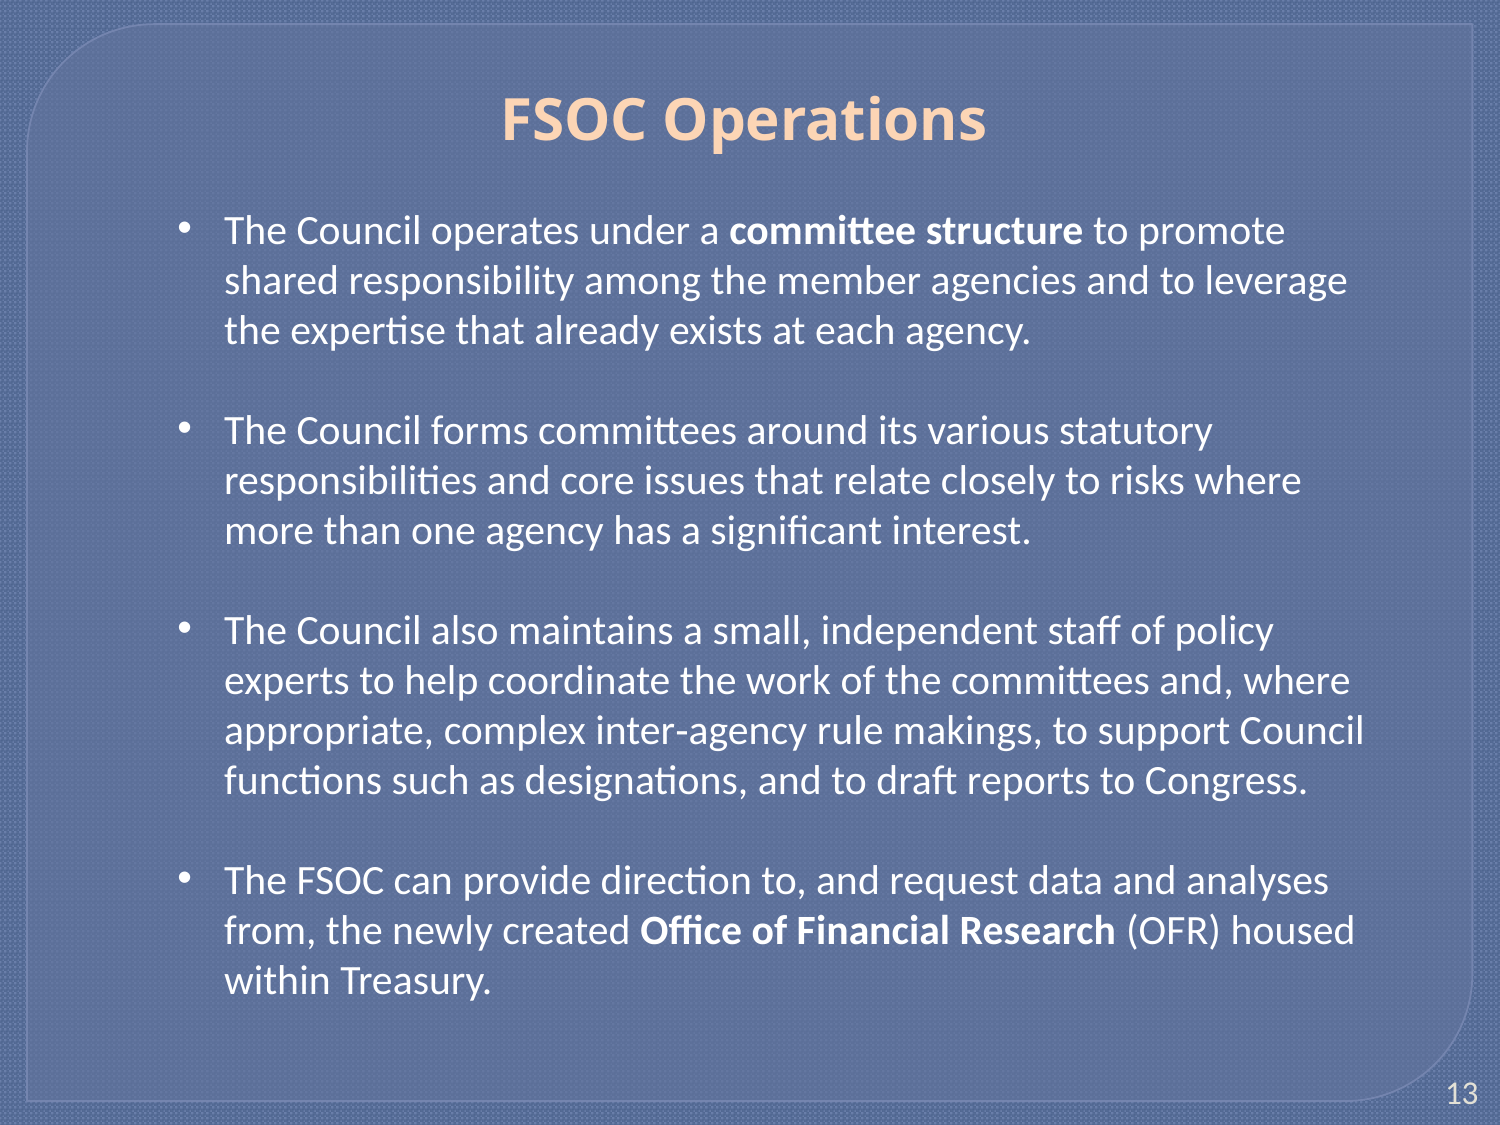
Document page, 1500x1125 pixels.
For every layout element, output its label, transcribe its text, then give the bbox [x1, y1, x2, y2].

text_box FSOC Operations [137, 75, 1350, 160]
text_box The Council operates under a committee structure to promote shared responsibility among the member agencies and to leverage the expertise that already exists at each agency. The Council forms committees around its various statutory responsibilities and core issues that relate closely to risks where more than one agency has a significant interest. The Council also maintains a small, independent staff of policy experts to help coordinate the work of the committees and, where appropriate, complex inter‐agency rule makings, to support Council functions such as designations, and to draft reports to Congress. The FSOC can provide direction to, and request data and analyses from, the newly created Office of Financial Research (OFR) housed within Treasury. [162, 195, 1388, 1061]
slide_number 13 [1417, 1068, 1494, 1114]
